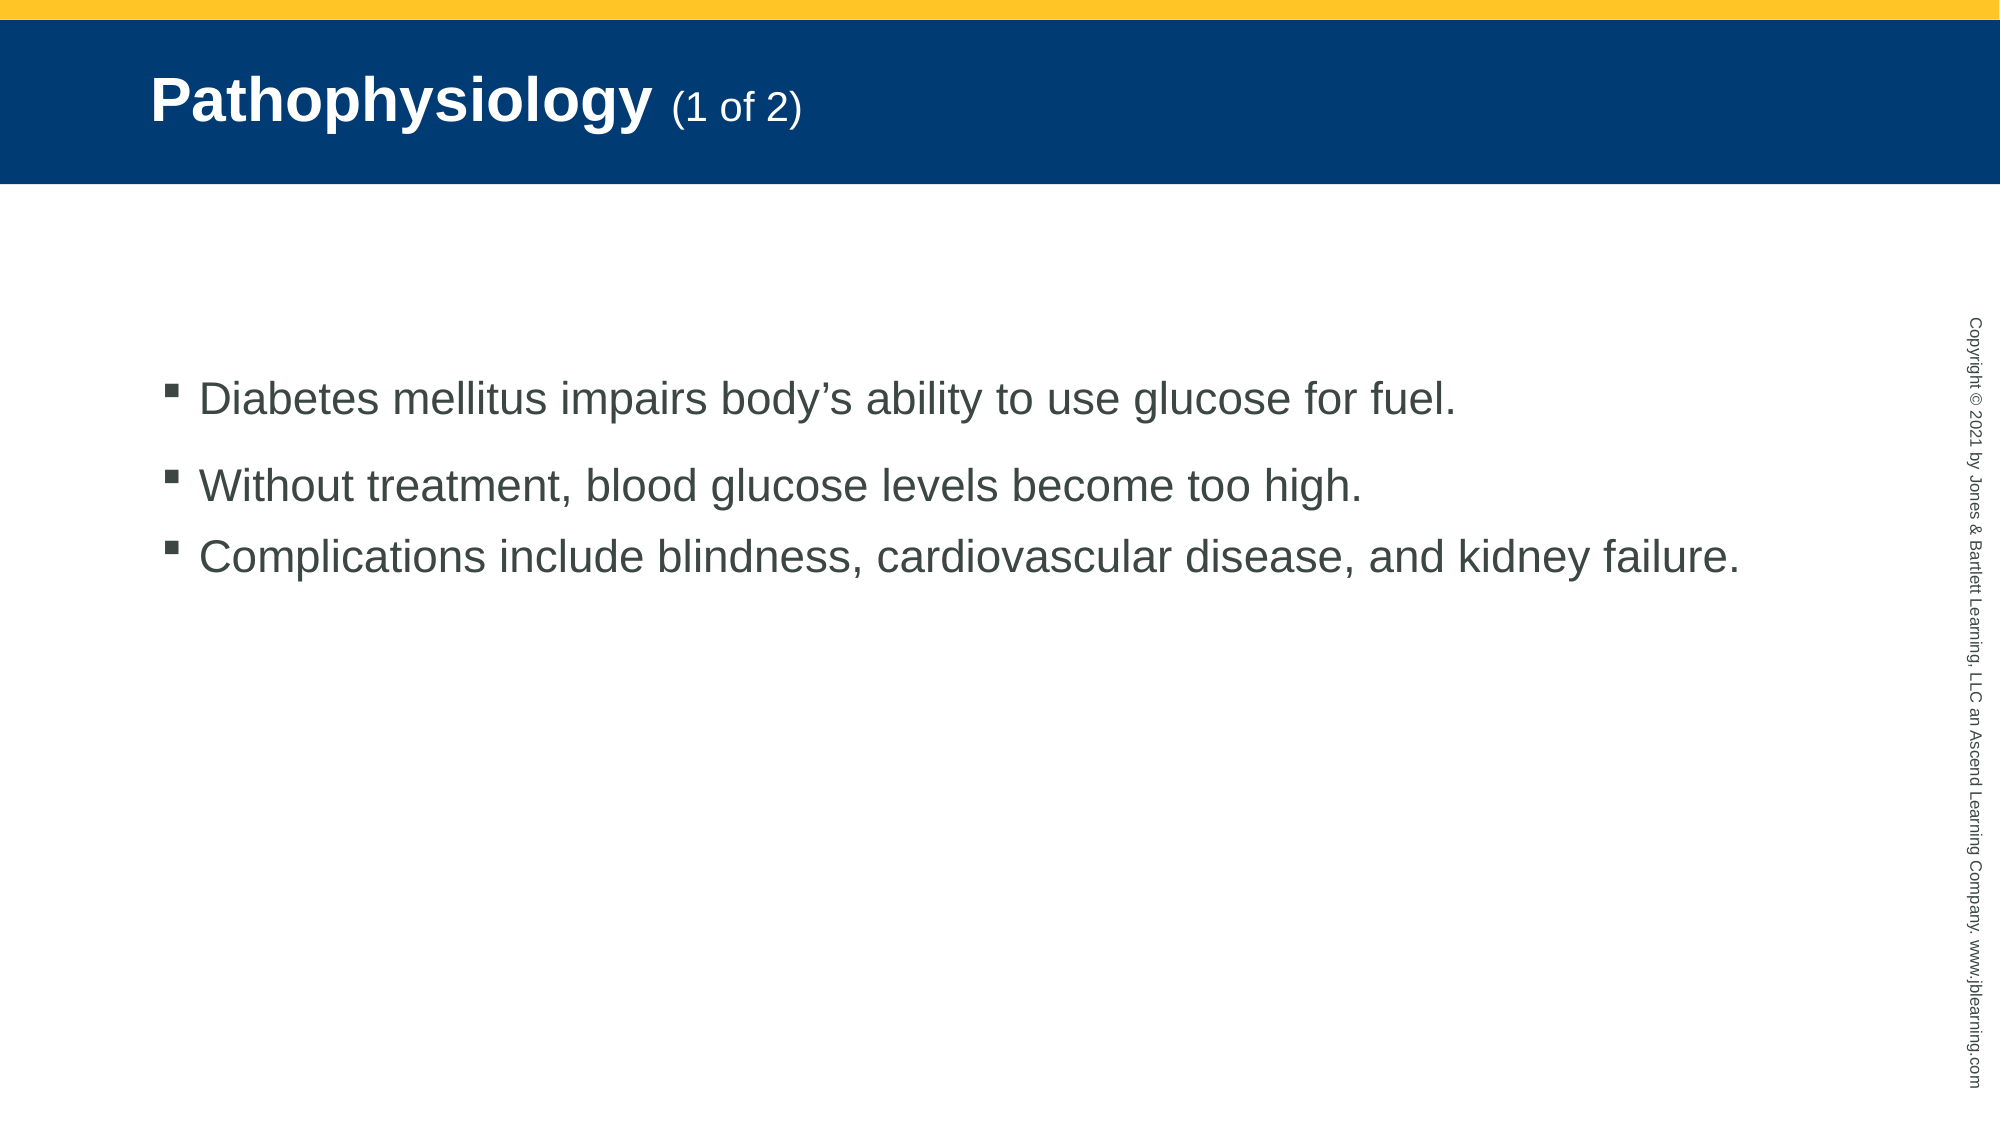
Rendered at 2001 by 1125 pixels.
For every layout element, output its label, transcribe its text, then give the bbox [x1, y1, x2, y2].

title Pathophysiology (1 of 2) [0, 19, 2000, 185]
list Diabetes mellitus impairs body’s ability to use glucose for fuel. Without treatment, blood glucose levels become too high. Complications include blindness, cardiovascular disease, and kidney failure. [146, 361, 1859, 1016]
